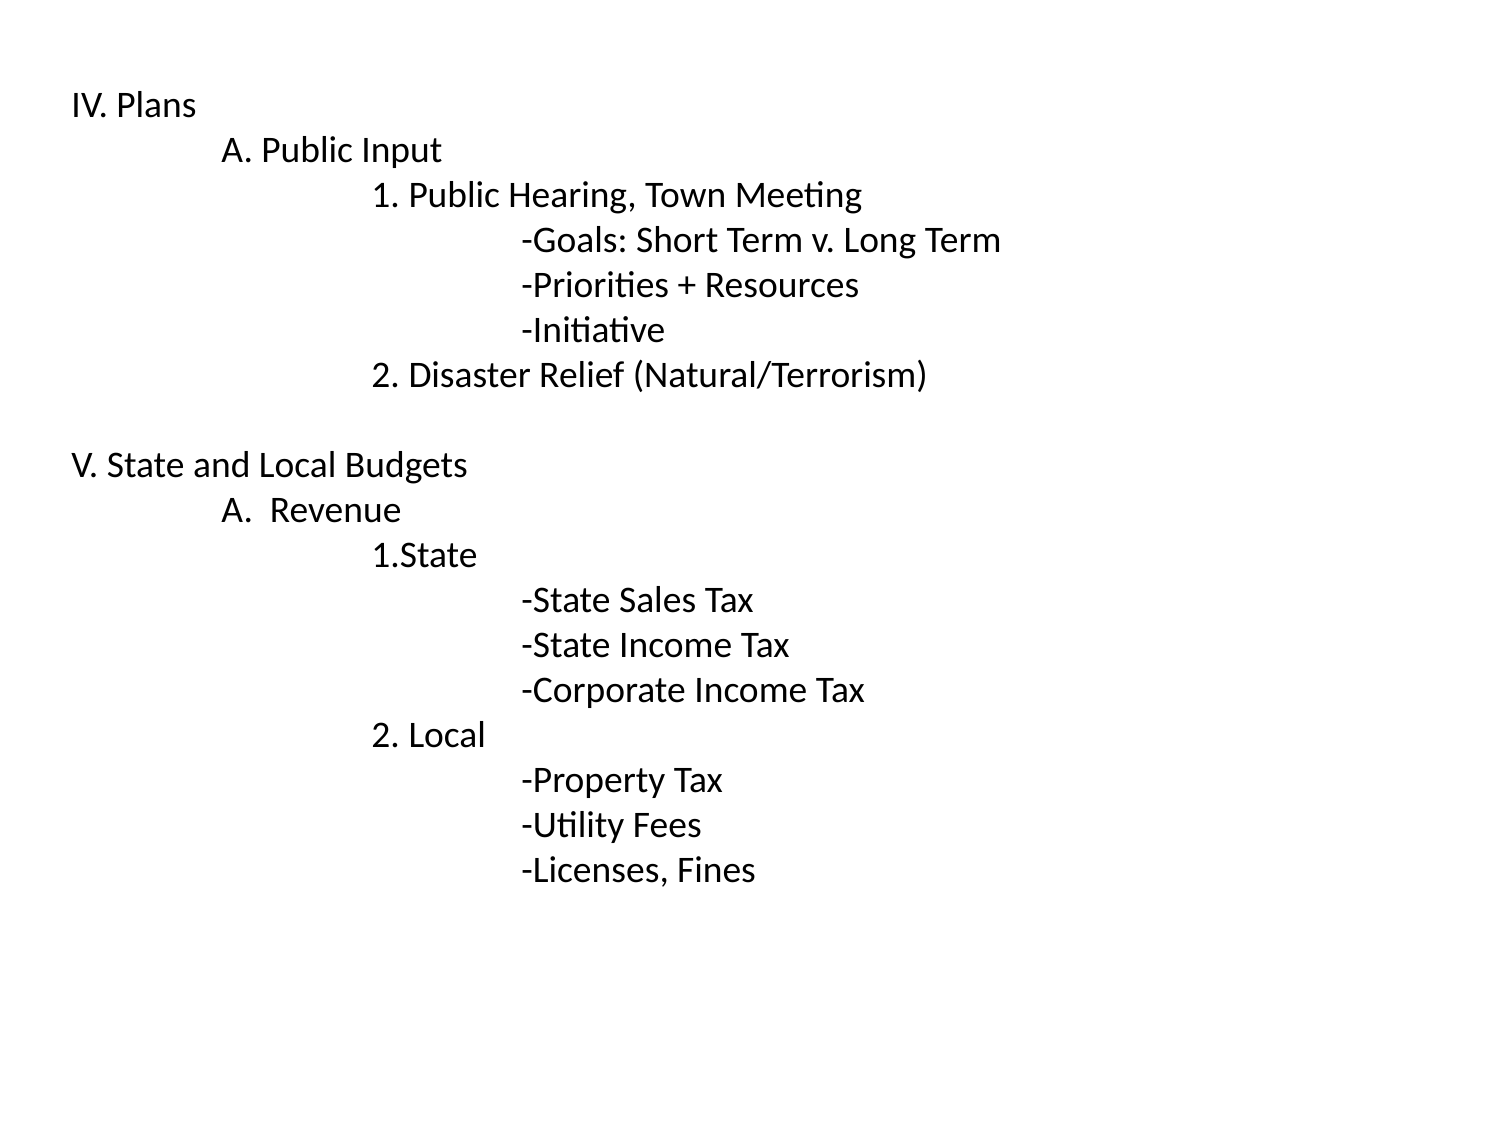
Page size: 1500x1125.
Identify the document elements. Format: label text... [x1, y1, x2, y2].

text_box IV. Plans A. Public Input 1. Public Hearing, Town Meeting -Goals: Short Term v. Long Term -Priorities + Resources -Initiative 2. Disaster Relief (Natural/Terrorism) V. State and Local Budgets A. Revenue 1.State -State Sales Tax -State Income Tax -Corporate Income Tax 2. Local -Property Tax -Utility Fees -Licenses, Fines [56, 72, 1017, 898]
